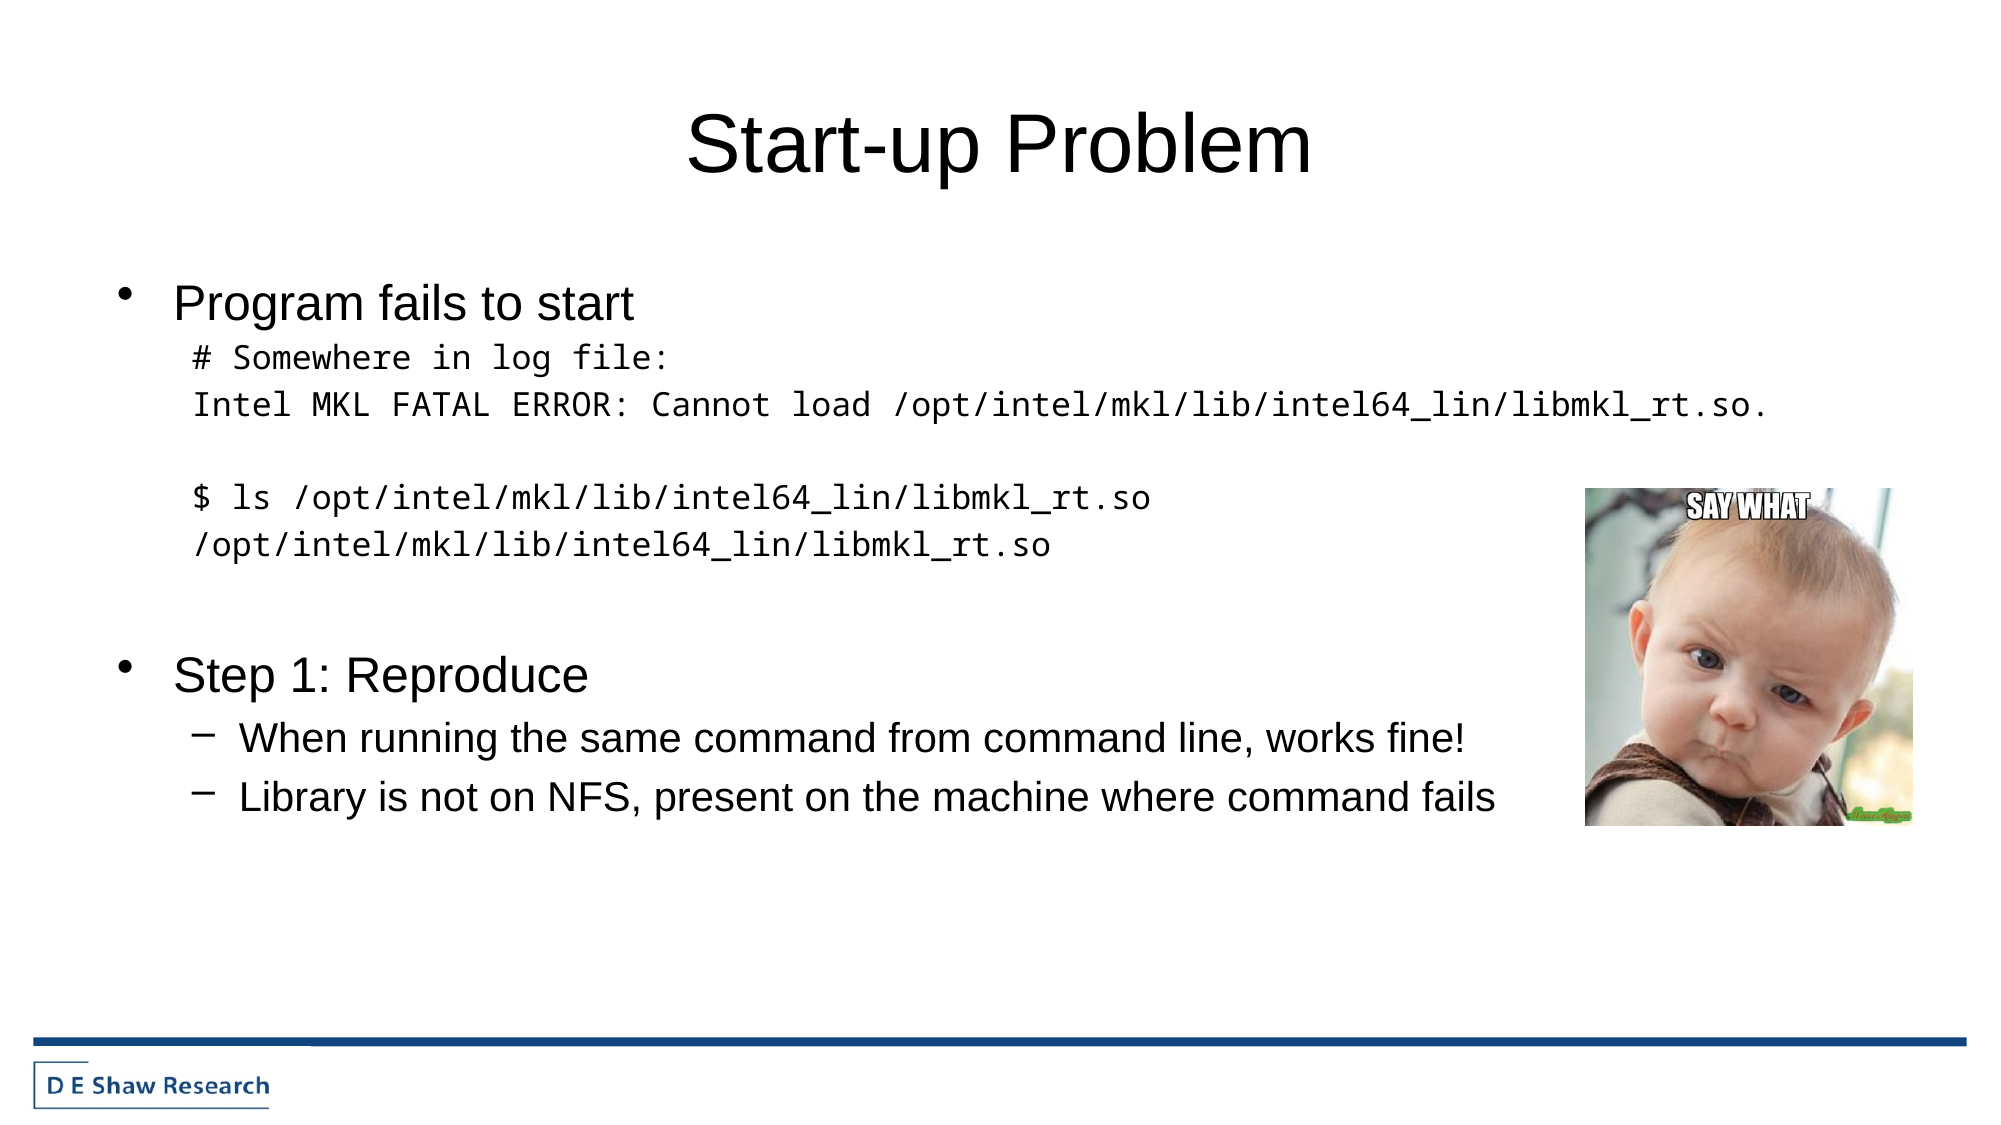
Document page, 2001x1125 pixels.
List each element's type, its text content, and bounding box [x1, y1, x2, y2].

title Start-up Problem [99, 45, 1900, 233]
list Program fails to start # Somewhere in log file: Intel MKL FATAL ERROR: Cannot load /opt/intel/mkl/lib/intel64_lin/libmkl_rt.so. $ ls /opt/intel/mkl/lib/intel64_lin/libmkl_rt.so /opt/intel/mkl/lib/intel64_lin/libmkl_rt.so Step 1: Reproduce When running the same command from command line, works fine! Library is not on NFS, present on the machine where command fails [101, 262, 1902, 1005]
picture [1584, 487, 1914, 826]
picture [10, 1046, 311, 1123]
